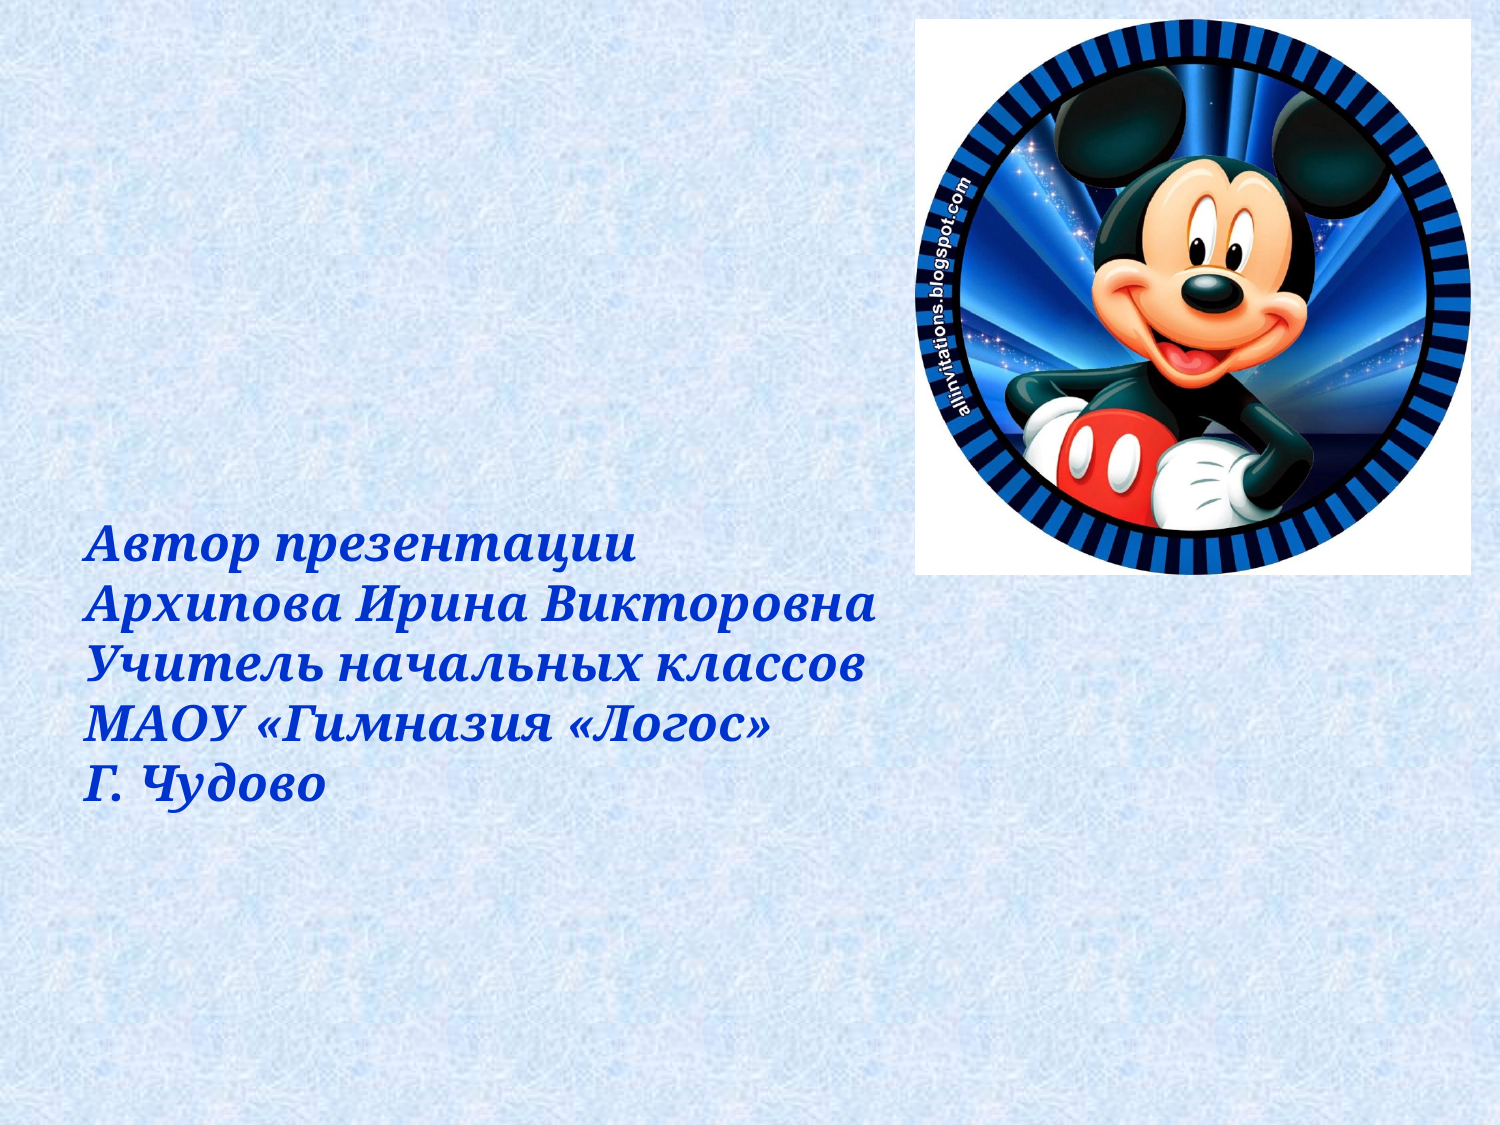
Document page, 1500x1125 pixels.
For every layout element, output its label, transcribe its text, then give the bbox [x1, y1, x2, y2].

picture [0, 0, 1500, 1125]
text_box Автор презентации Архипова Ирина Викторовна Учитель начальных классов МАОУ «Гимназия «Логос» Г. Чудово [70, 503, 1372, 819]
